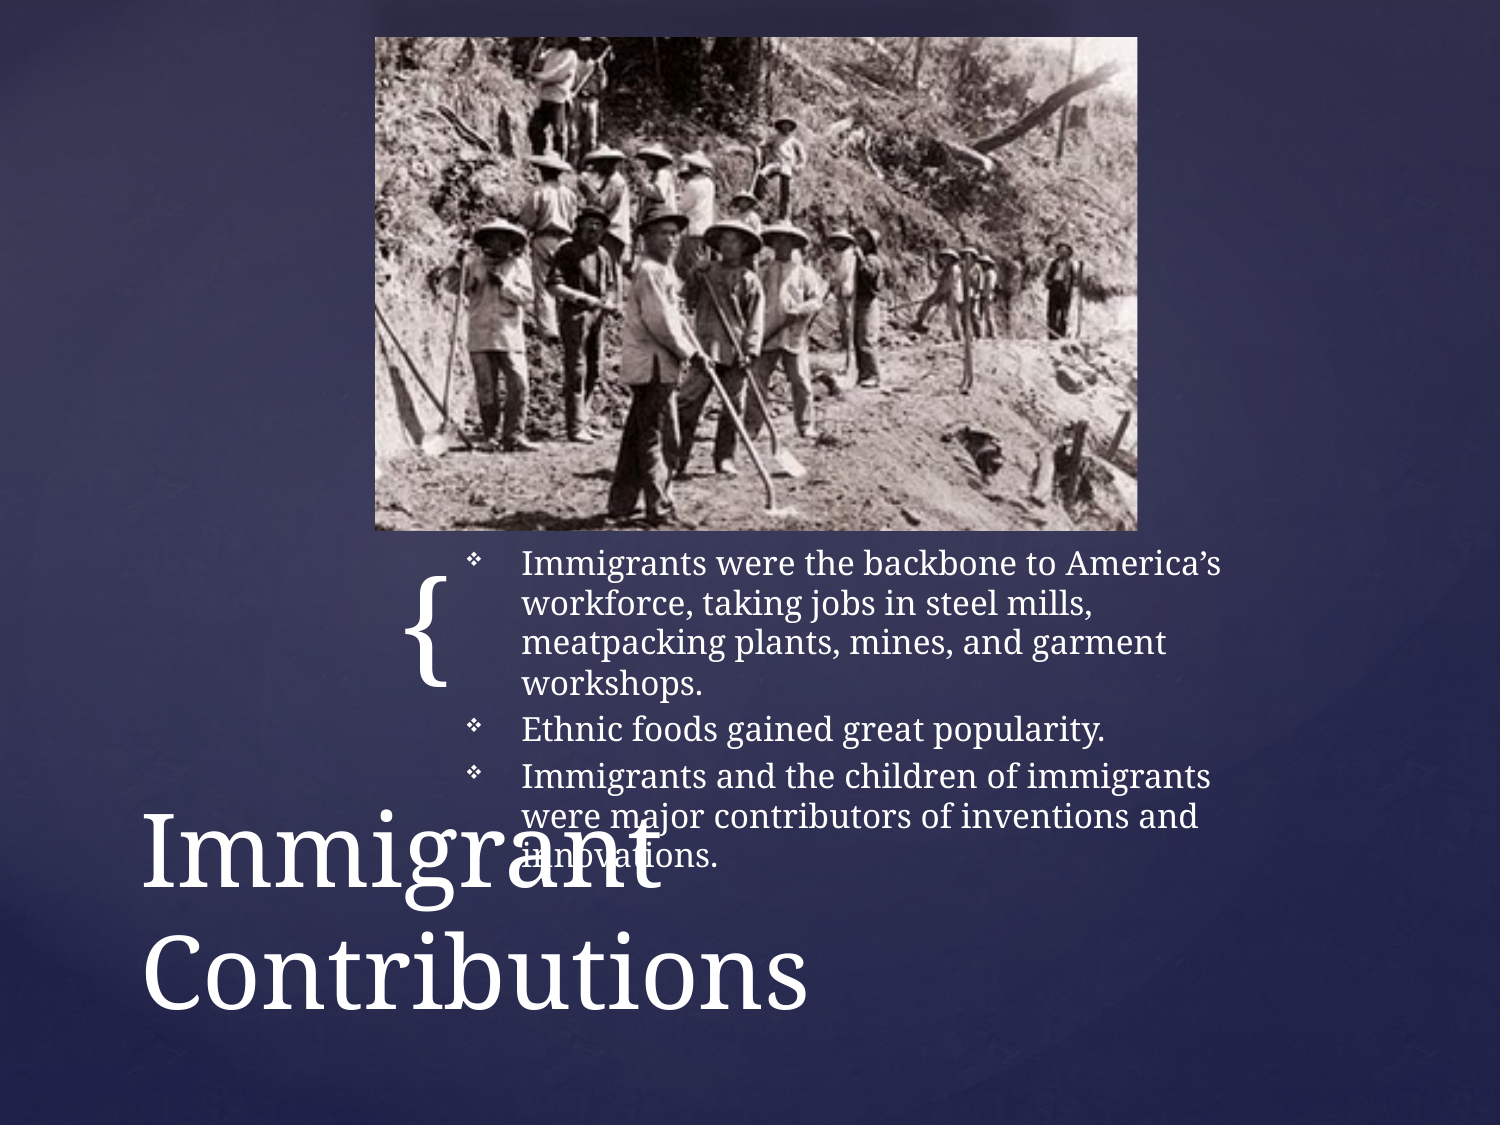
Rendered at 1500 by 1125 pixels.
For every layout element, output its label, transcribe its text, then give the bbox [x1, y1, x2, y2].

title Immigrant Contributions [125, 887, 1363, 1038]
picture [374, 36, 1138, 532]
list Immigrants were the backbone to America’s workforce, taking jobs in steel mills, meatpacking plants, mines, and garment workshops. Ethnic foods gained great popularity. Immigrants and the children of immigrants were major contributors of inventions and innovations. [450, 566, 1275, 850]
